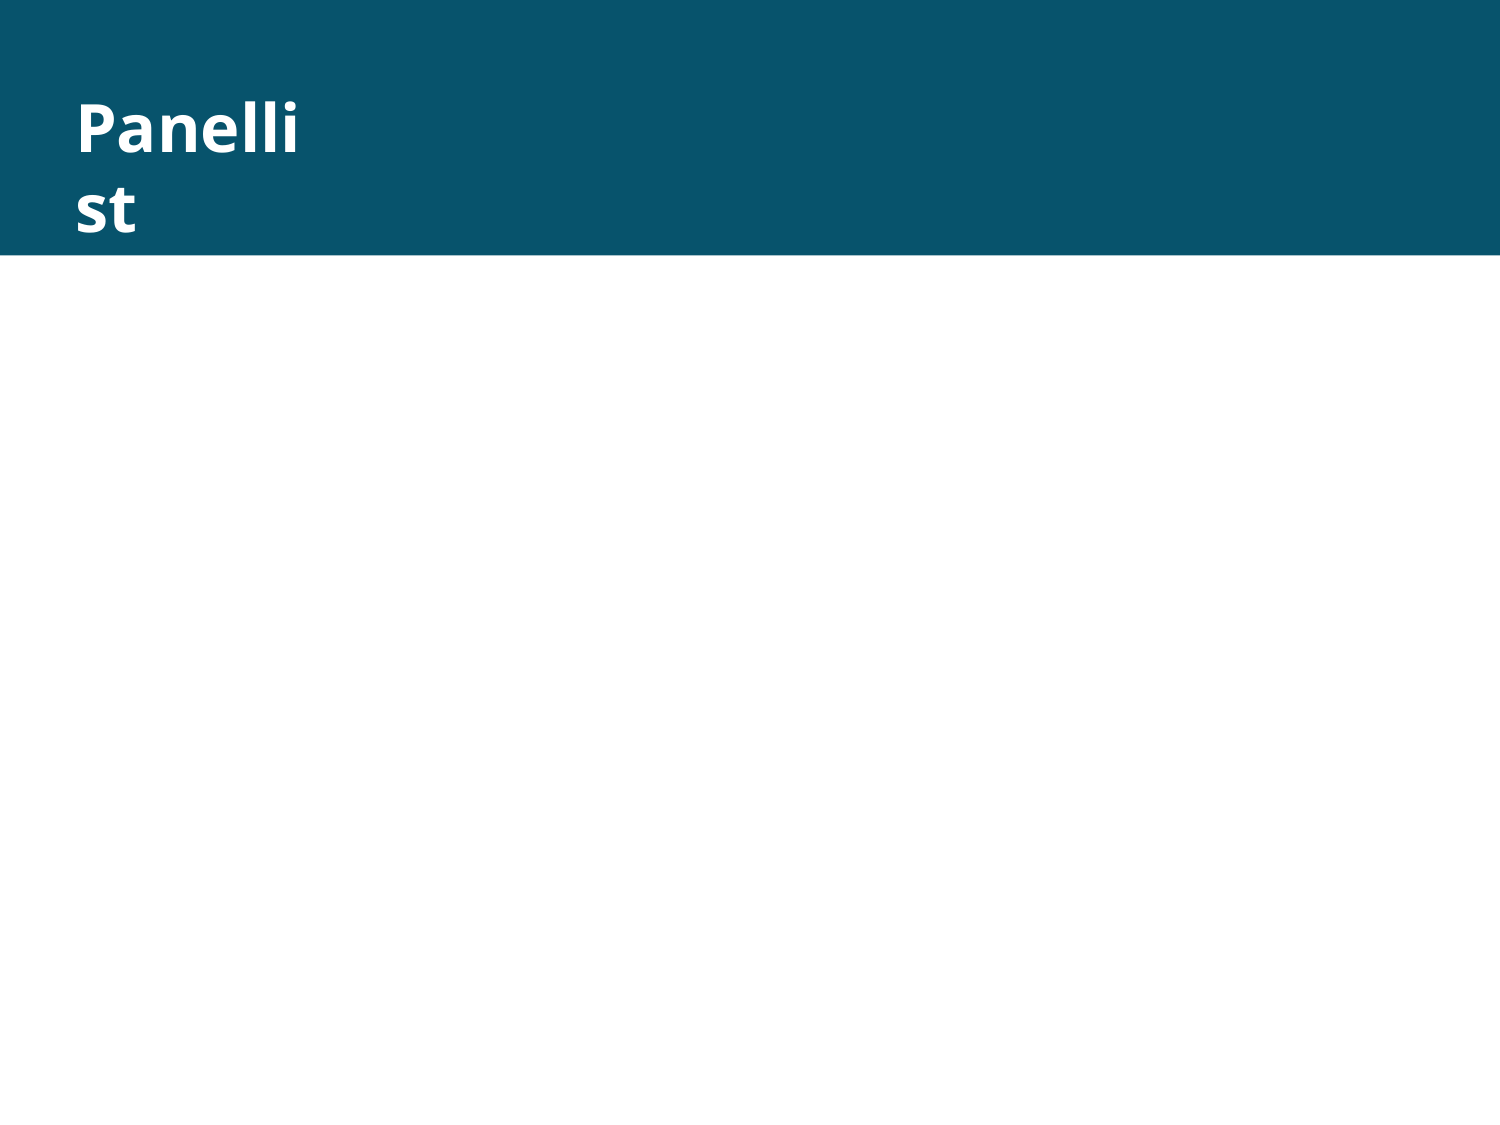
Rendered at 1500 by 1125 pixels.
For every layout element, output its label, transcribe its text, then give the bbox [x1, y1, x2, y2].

title Panellist [72, 83, 329, 274]
text_box [0, 0, 1500, 256]
